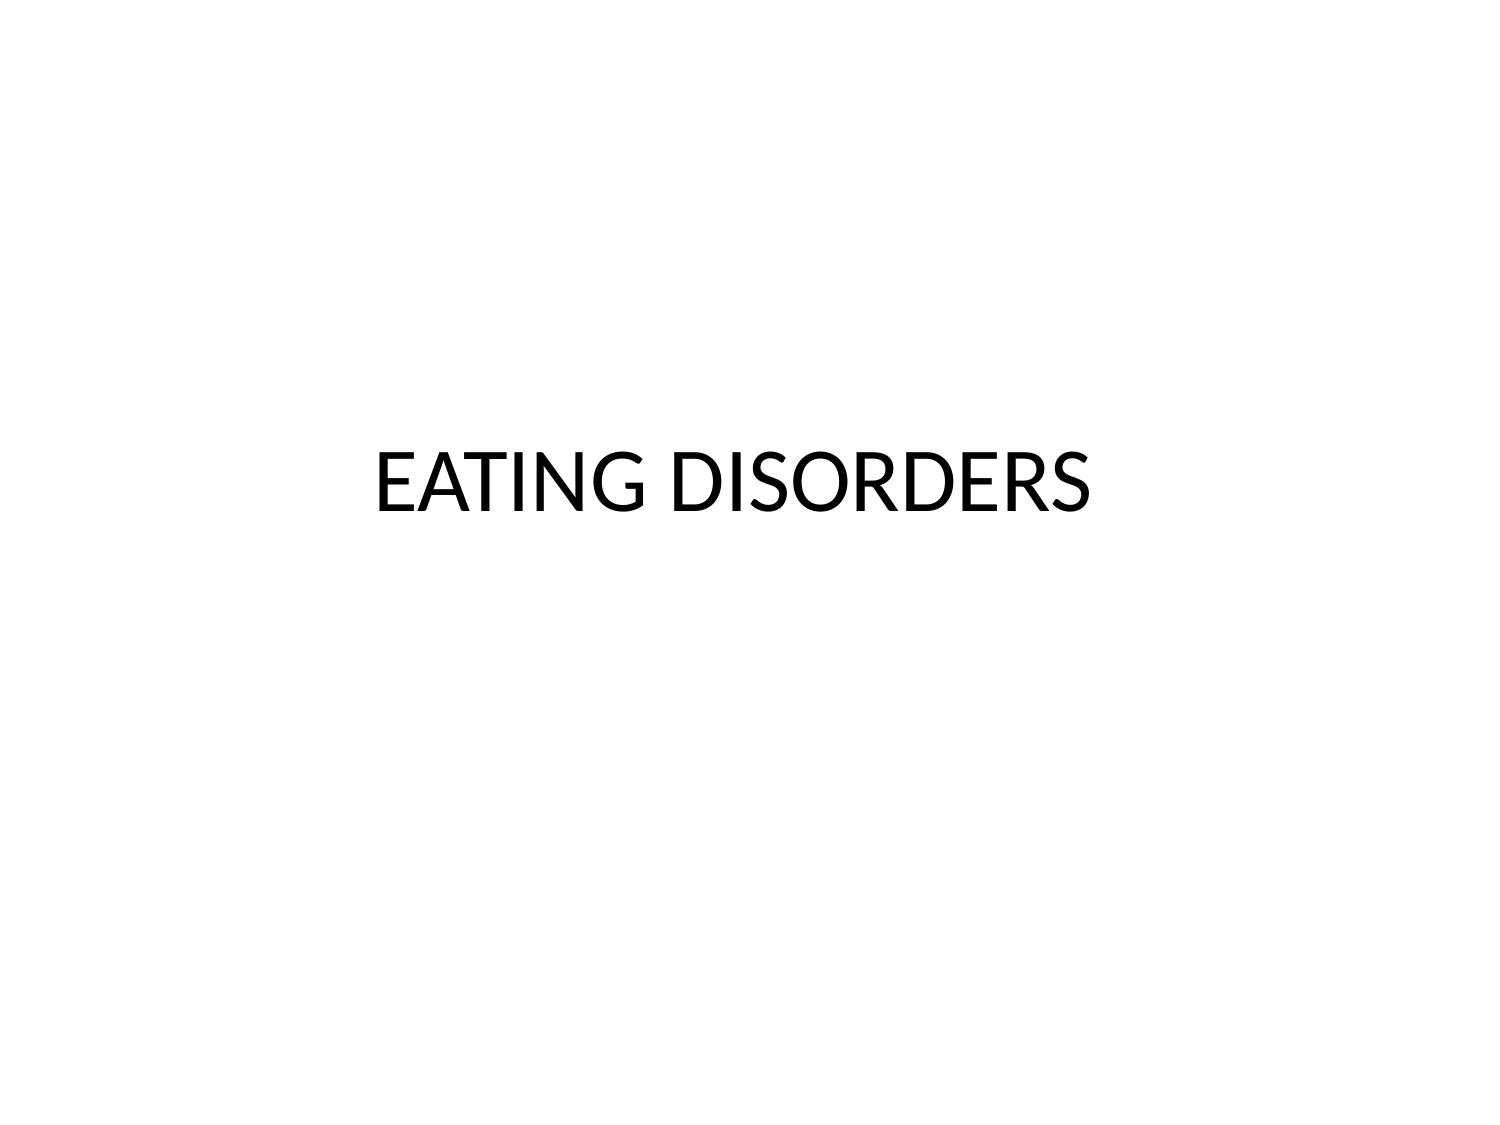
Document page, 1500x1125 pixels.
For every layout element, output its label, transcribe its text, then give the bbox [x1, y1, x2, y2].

title EATING DISORDERS [58, 380, 1409, 569]
